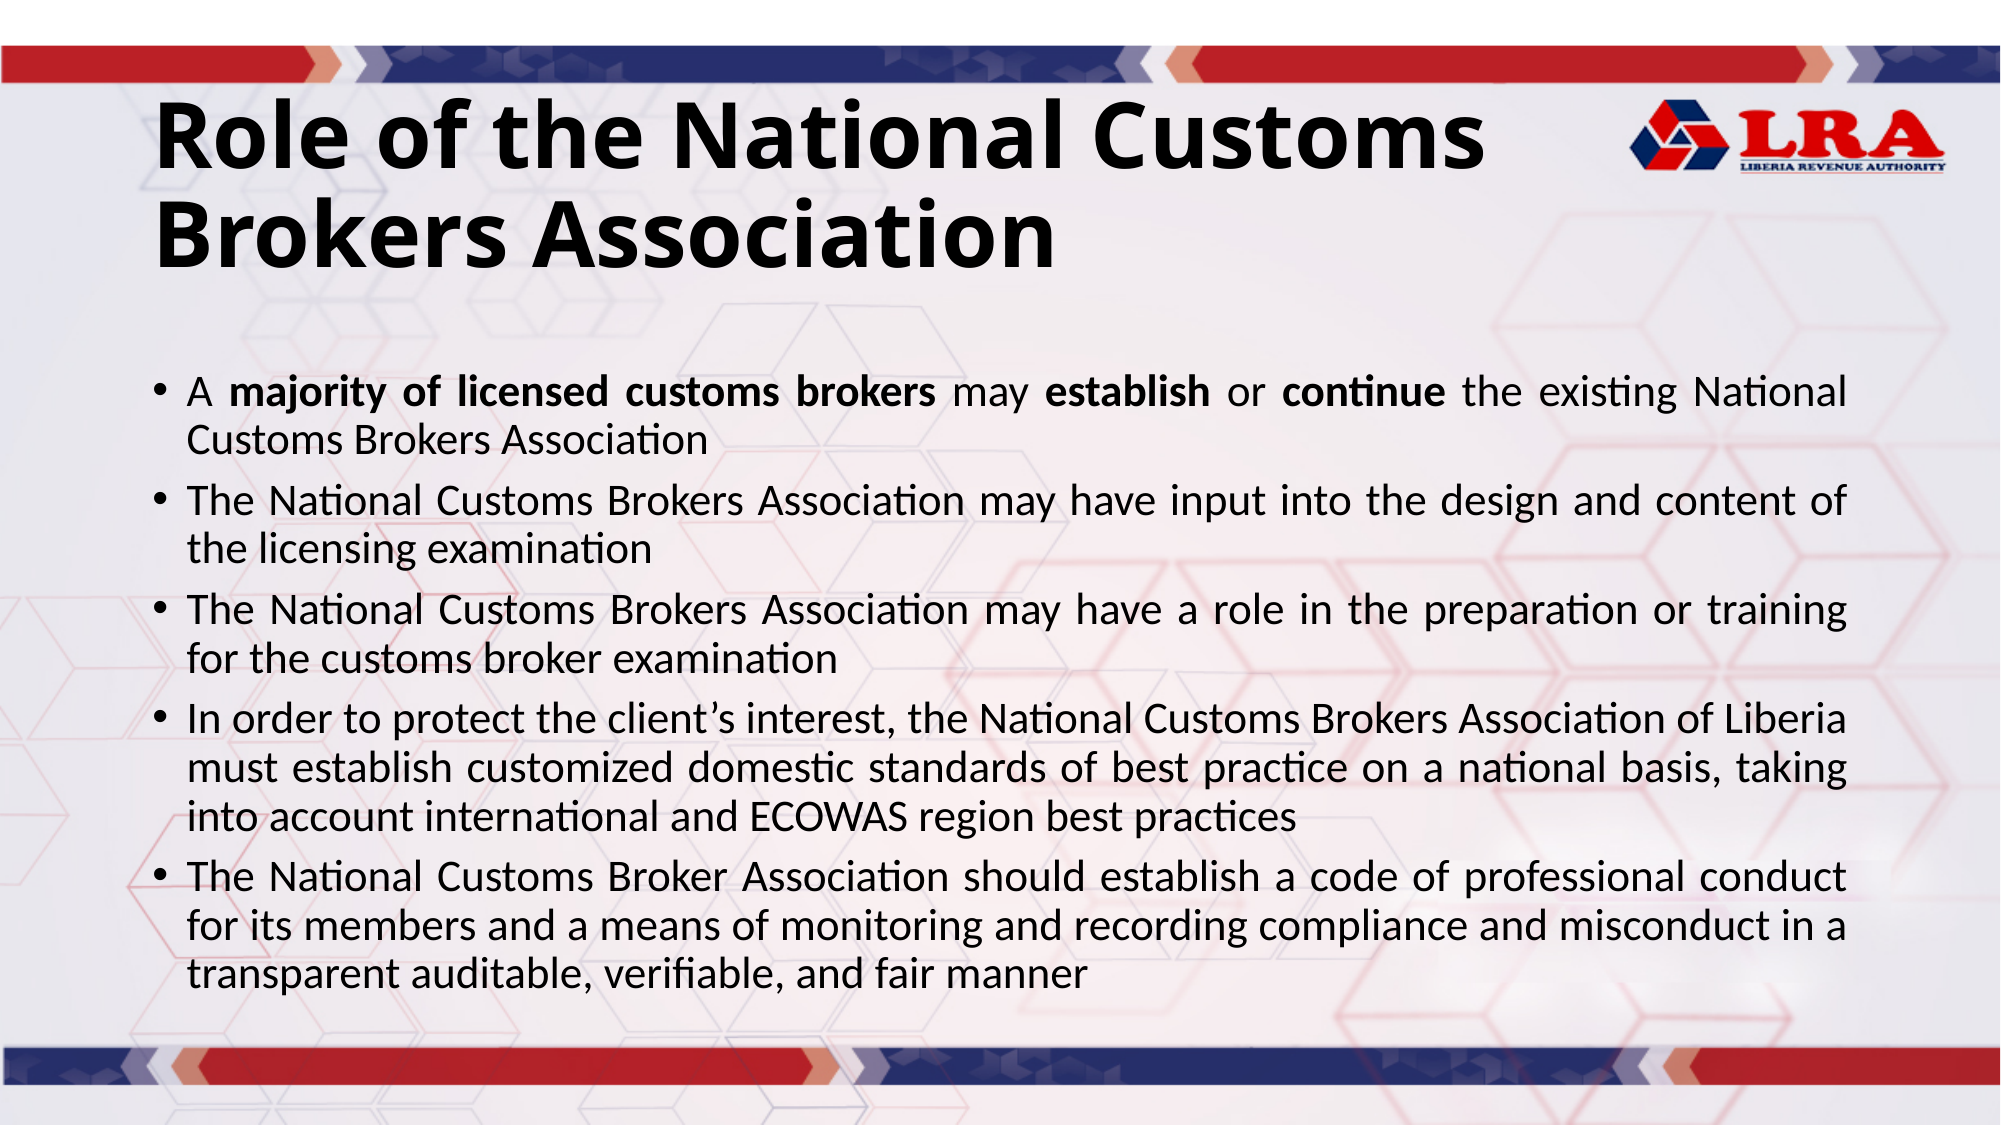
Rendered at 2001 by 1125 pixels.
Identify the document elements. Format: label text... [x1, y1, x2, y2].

picture [0, 0, 2001, 1125]
title Role of the National Customs Brokers Association [137, 59, 1863, 299]
list A majority of licensed customs brokers may establish or continue the existing National Customs Brokers Association The National Customs Brokers Association may have input into the design and content of the licensing examination The National Customs Brokers Association may have a role in the preparation or training for the customs broker examination In order to protect the client’s interest, the National Customs Brokers Association of Liberia must establish customized domestic standards of best practice on a national basis, taking into account international and ECOWAS region best practices The National Customs Broker Association should establish a code of professional conduct for its members and a means of monitoring and recording compliance and misconduct in a transparent auditable, verifiable, and fair manner [137, 299, 1863, 1014]
